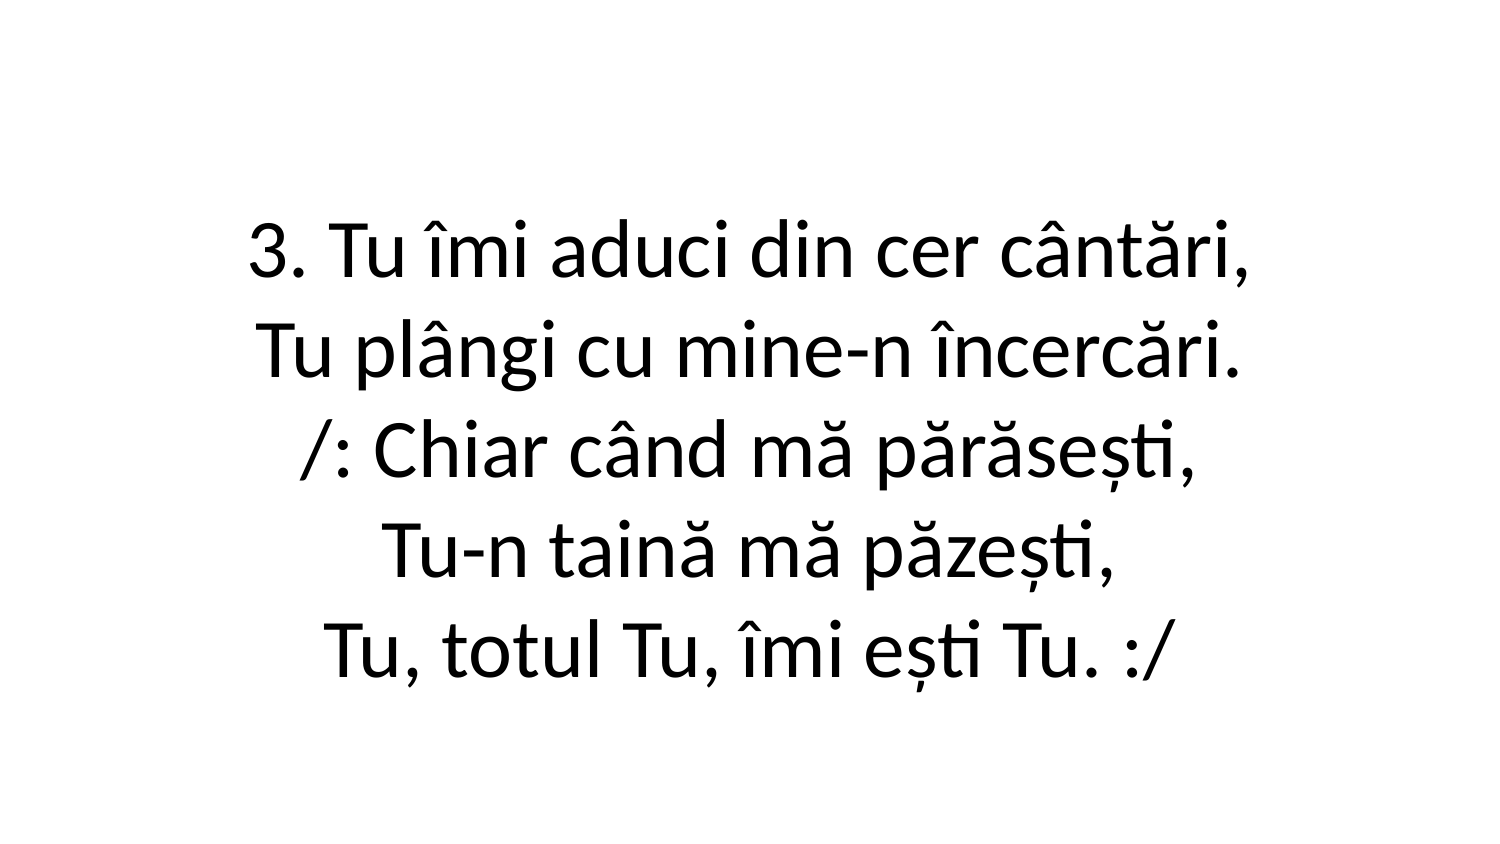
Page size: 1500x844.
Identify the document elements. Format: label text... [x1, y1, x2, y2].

text_box 3. Tu îmi aduci din cer cântări, Tu plângi cu mine-n încercări. /: Chiar când mă părăsești, Tu-n taină mă păzești, Tu, totul Tu, îmi ești Tu. :/ [231, 142, 1269, 702]
